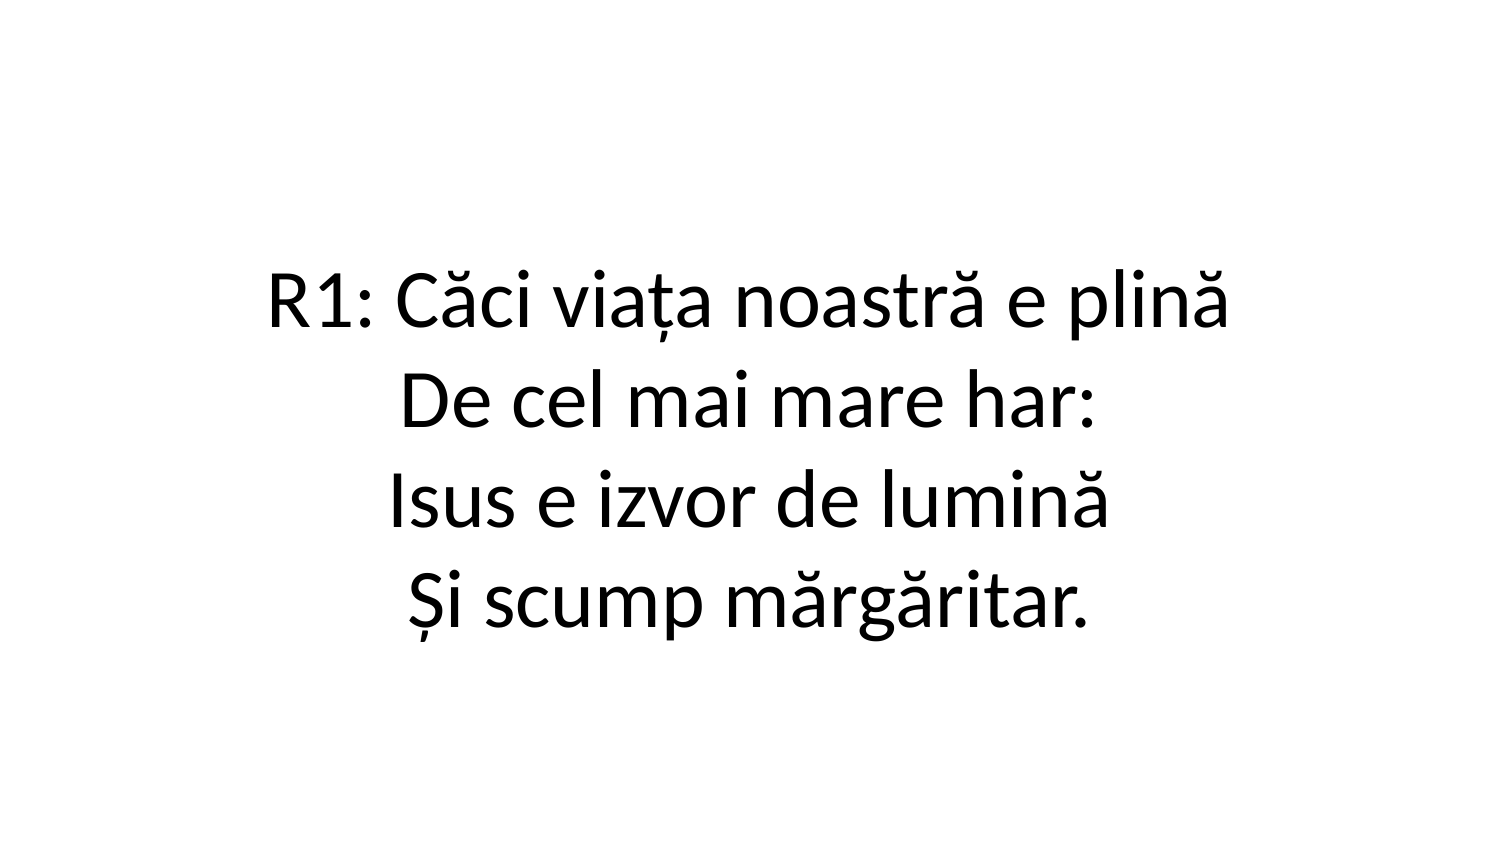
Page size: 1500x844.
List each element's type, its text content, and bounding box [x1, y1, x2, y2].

text_box R1: Căci viața noastră e plină De cel mai mare har: Isus e izvor de lumină Și scump mărgăritar. [251, 192, 1248, 652]
